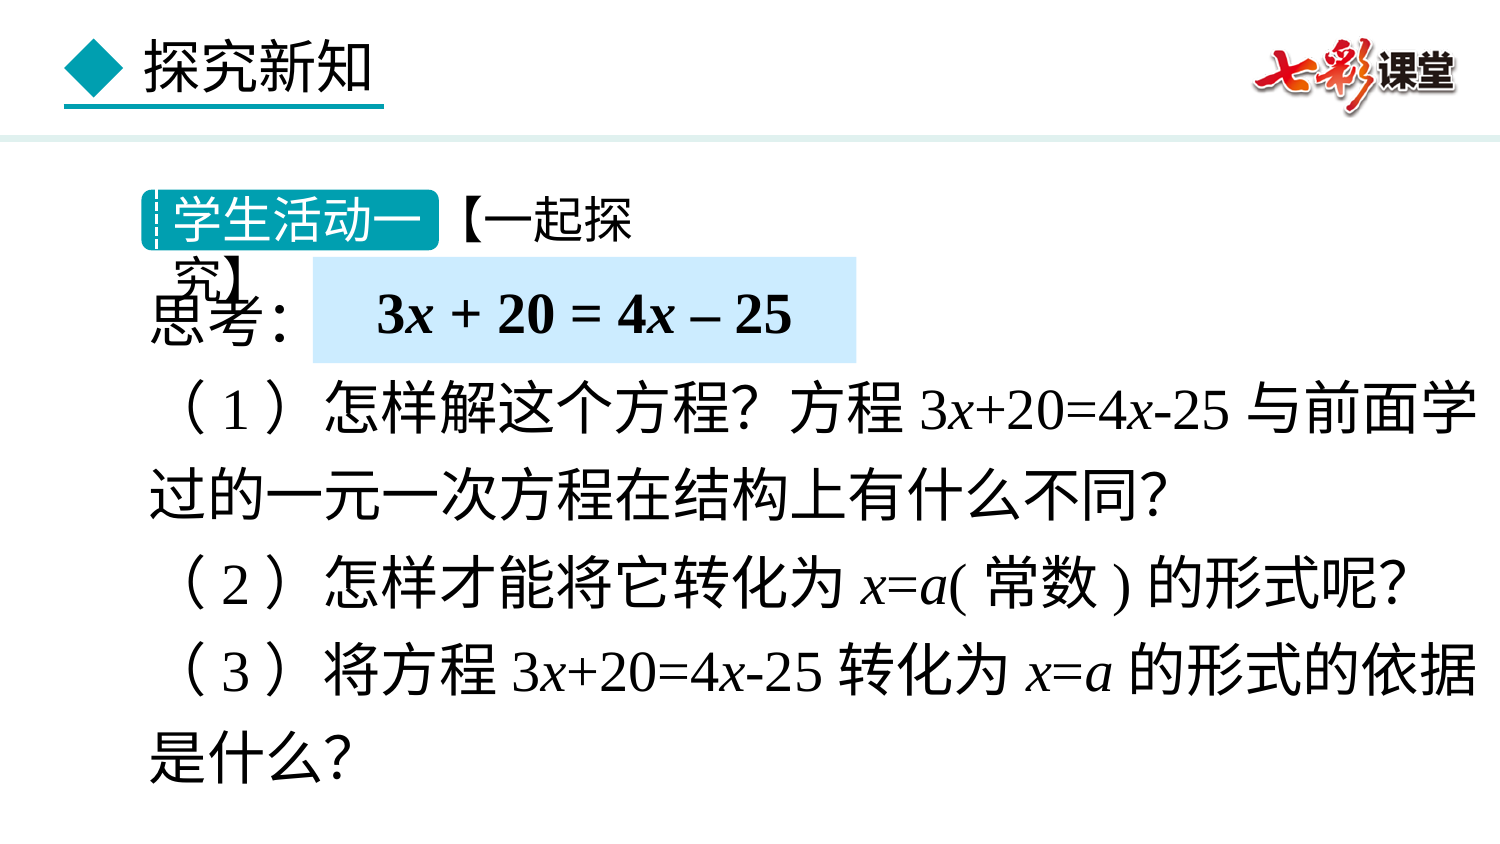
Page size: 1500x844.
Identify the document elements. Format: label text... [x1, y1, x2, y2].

picture [1249, 32, 1461, 118]
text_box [141, 180, 744, 257]
text_box 3x + 20 = 4x – 25 [312, 256, 857, 364]
text_box 思考： （1）怎样解这个方程？方程3x+20=4x-25与前面学过的一元一次方程在结构上有什么不同？ （2）怎样才能将它转化为x=a(常数)的形式呢？ （3）将方程3x+20=4x-25转化为x=a的形式的依据是什么？ [134, 258, 1494, 799]
